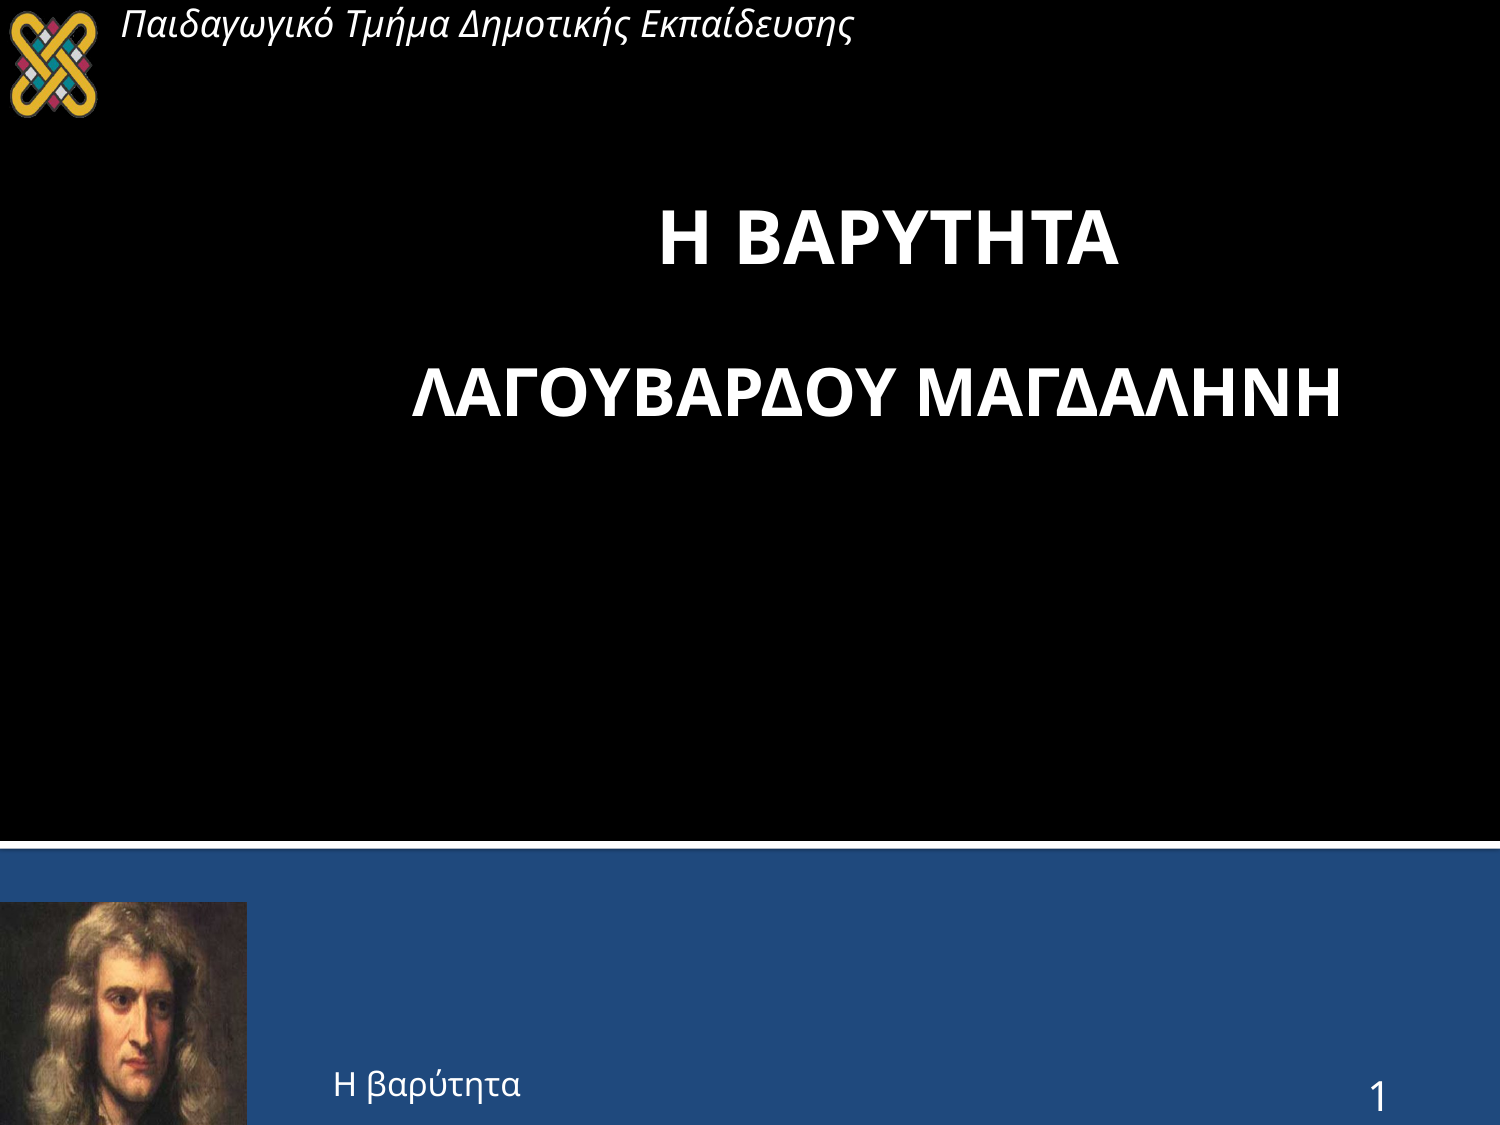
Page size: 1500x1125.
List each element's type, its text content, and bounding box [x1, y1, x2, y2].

picture [0, 0, 106, 129]
slide_number 1 [1265, 996, 1407, 1125]
title Παιδαγωγικό Τμήμα Δημοτικής Εκπαίδευσης [105, 0, 1067, 270]
picture [0, 902, 247, 1125]
subtitle Η ΒΑΡΥΤΗΤΑ ΛΑΓΟΥΒΑΡΔΟΥ ΜΑΓΔΑΛΗΝΗ [164, 70, 1500, 680]
footer Η βαρύτητα [316, 1042, 1125, 1103]
